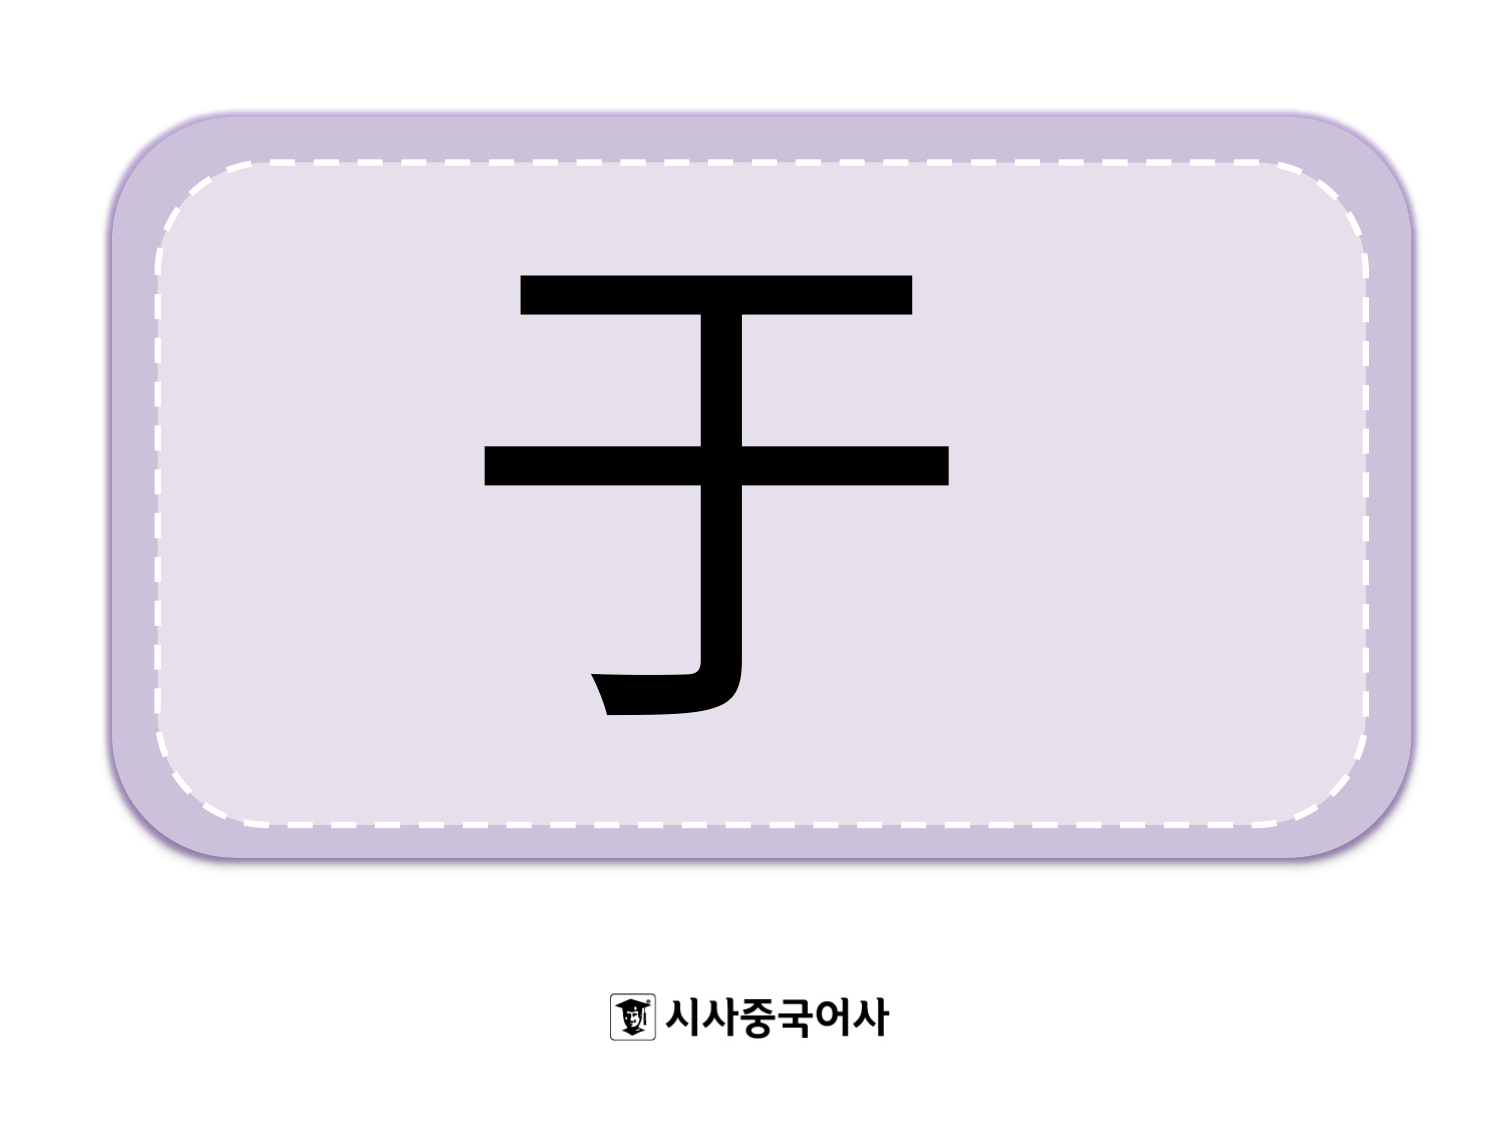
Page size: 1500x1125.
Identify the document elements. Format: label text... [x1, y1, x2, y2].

picture [602, 987, 898, 1047]
text_box 于 [171, 137, 1380, 800]
text_box [162, 160, 1371, 824]
